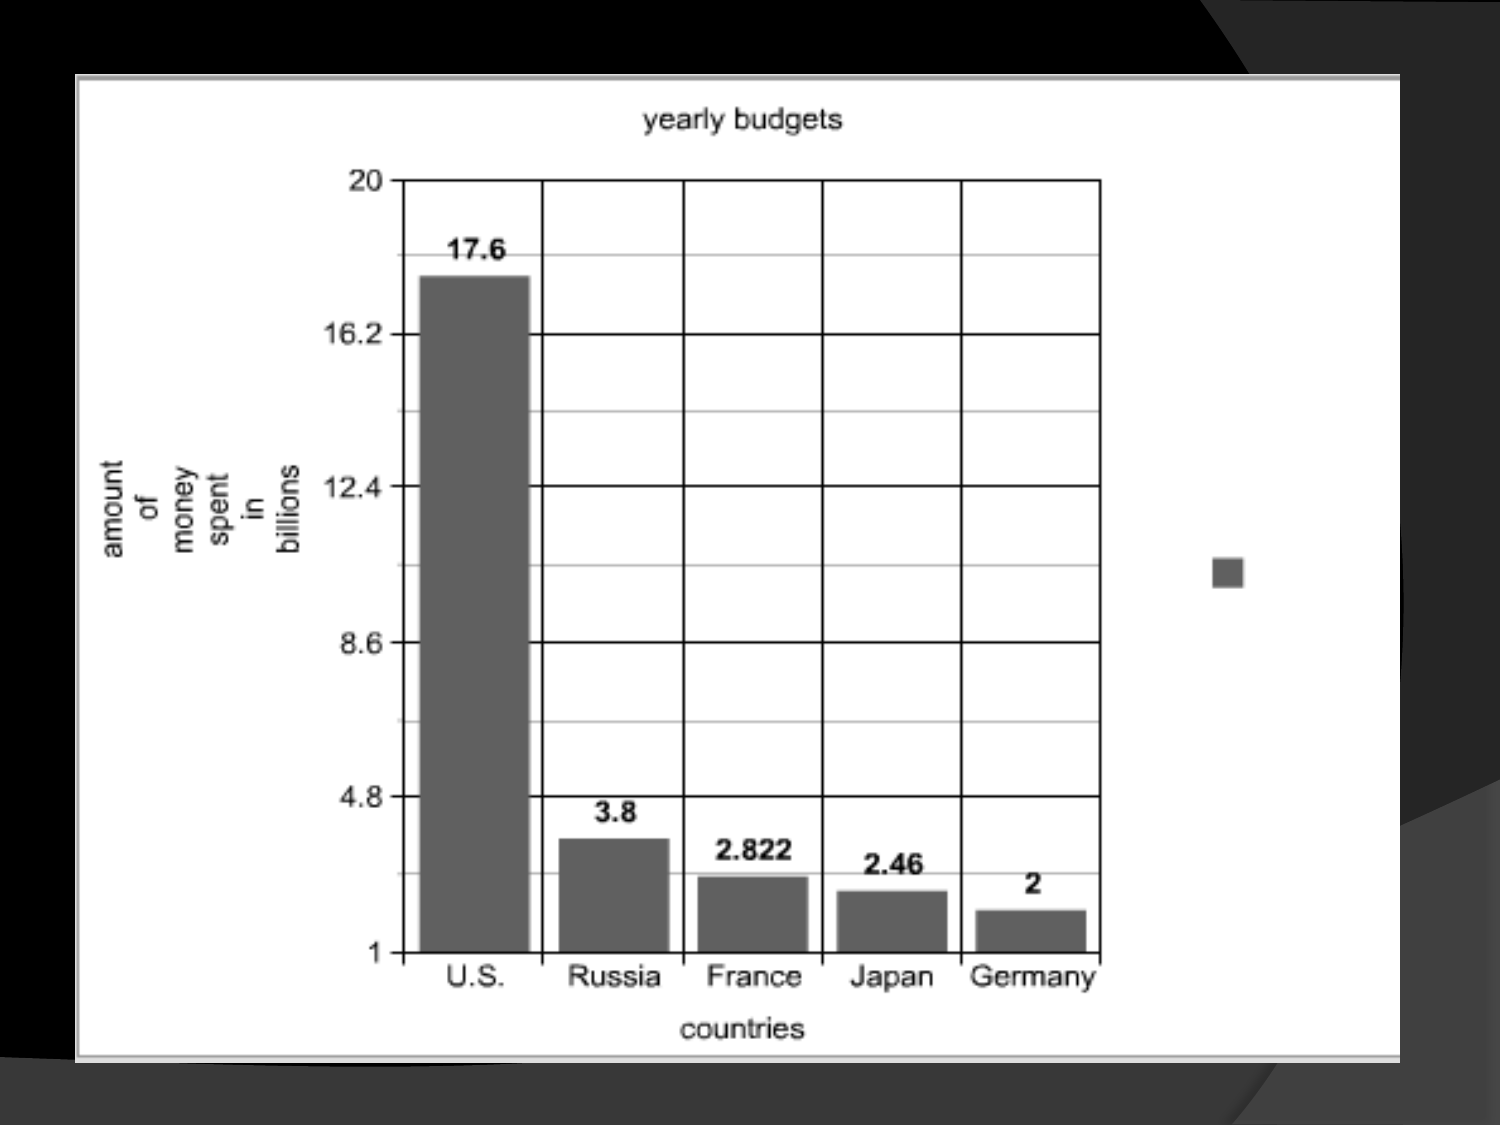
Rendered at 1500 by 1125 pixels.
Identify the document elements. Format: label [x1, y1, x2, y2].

picture [74, 74, 1401, 1063]
